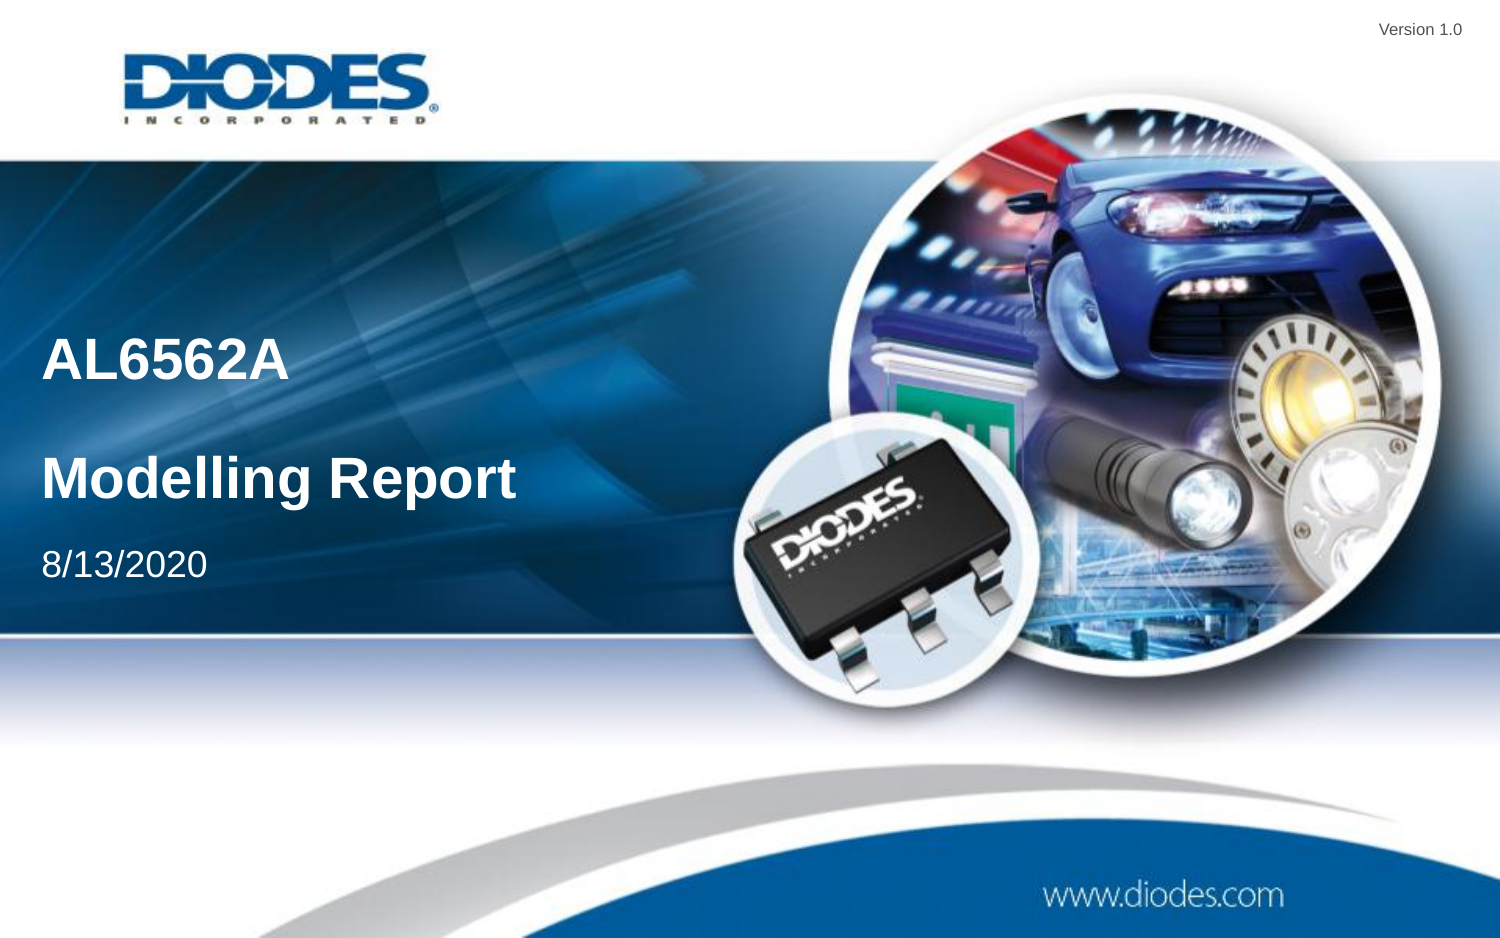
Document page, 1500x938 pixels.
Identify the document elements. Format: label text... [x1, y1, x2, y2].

text_box AL6562A Modelling Report [41, 271, 809, 478]
text_box Version 1.0 [1326, 11, 1477, 46]
text_box 8/13/2020 [41, 543, 367, 582]
picture [0, 0, 1500, 938]
